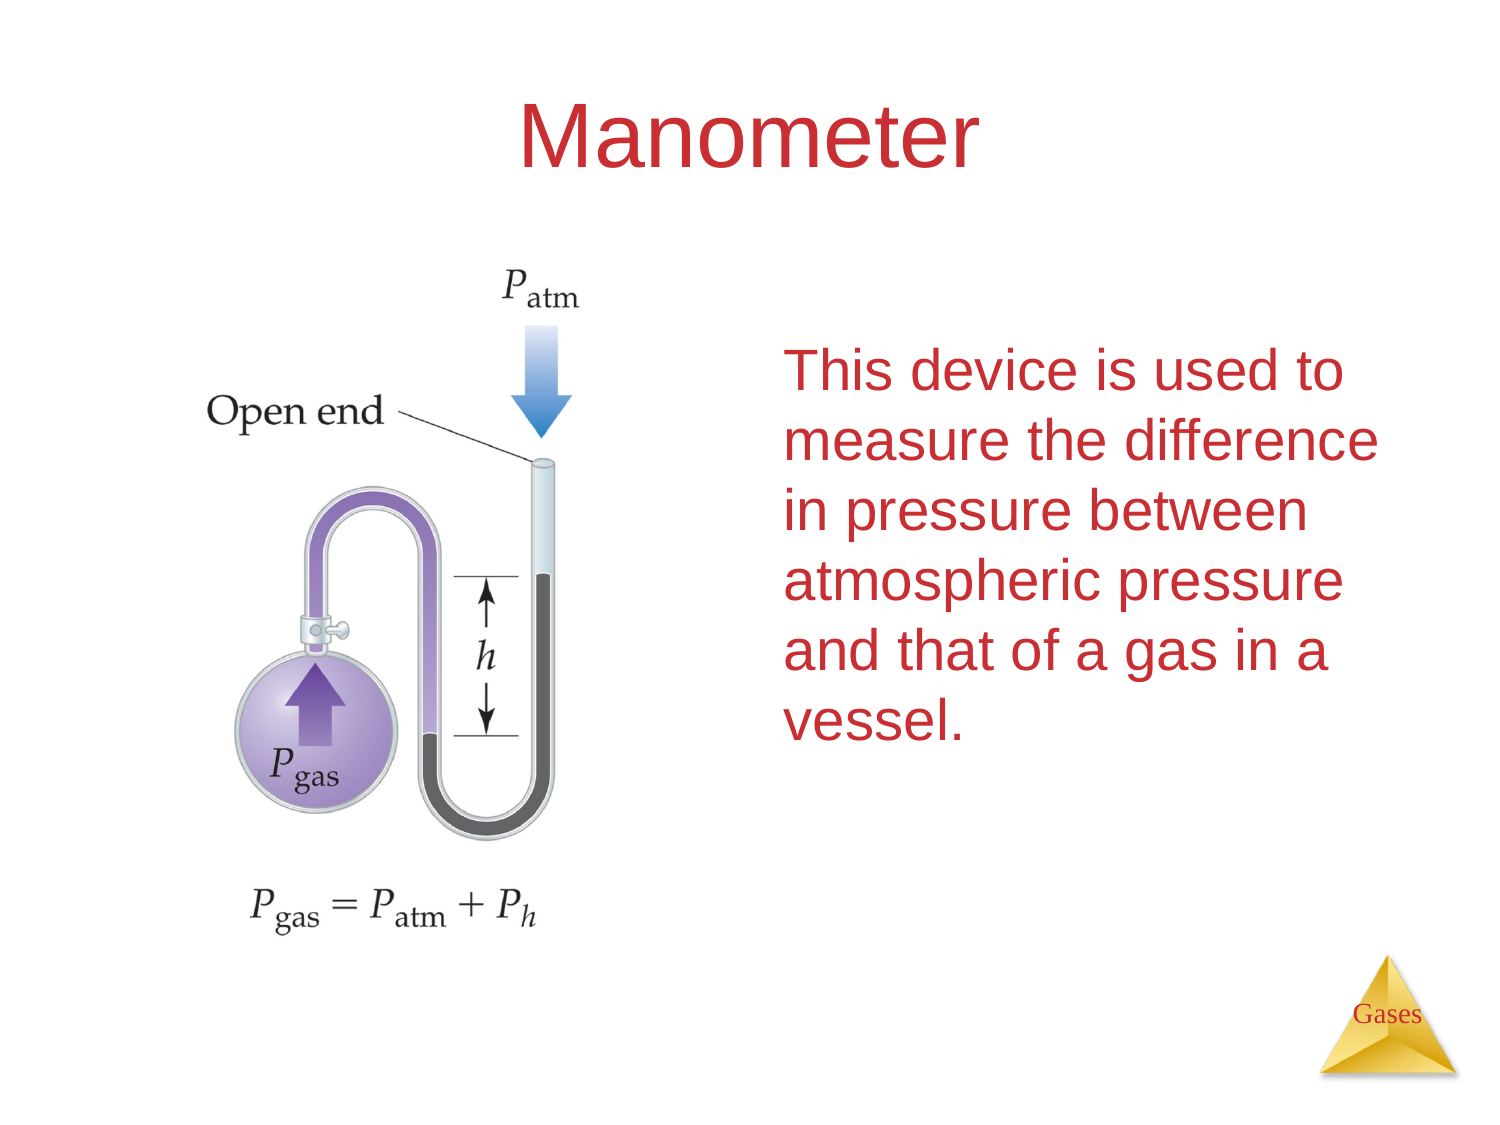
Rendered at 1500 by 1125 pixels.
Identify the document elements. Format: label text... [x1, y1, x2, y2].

picture [1275, 899, 1500, 1125]
title Manometer [112, 37, 1388, 226]
list This device is used to measure the difference in pressure between atmospheric pressure and that of a gas in a vessel. [712, 324, 1451, 1001]
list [199, 262, 586, 940]
